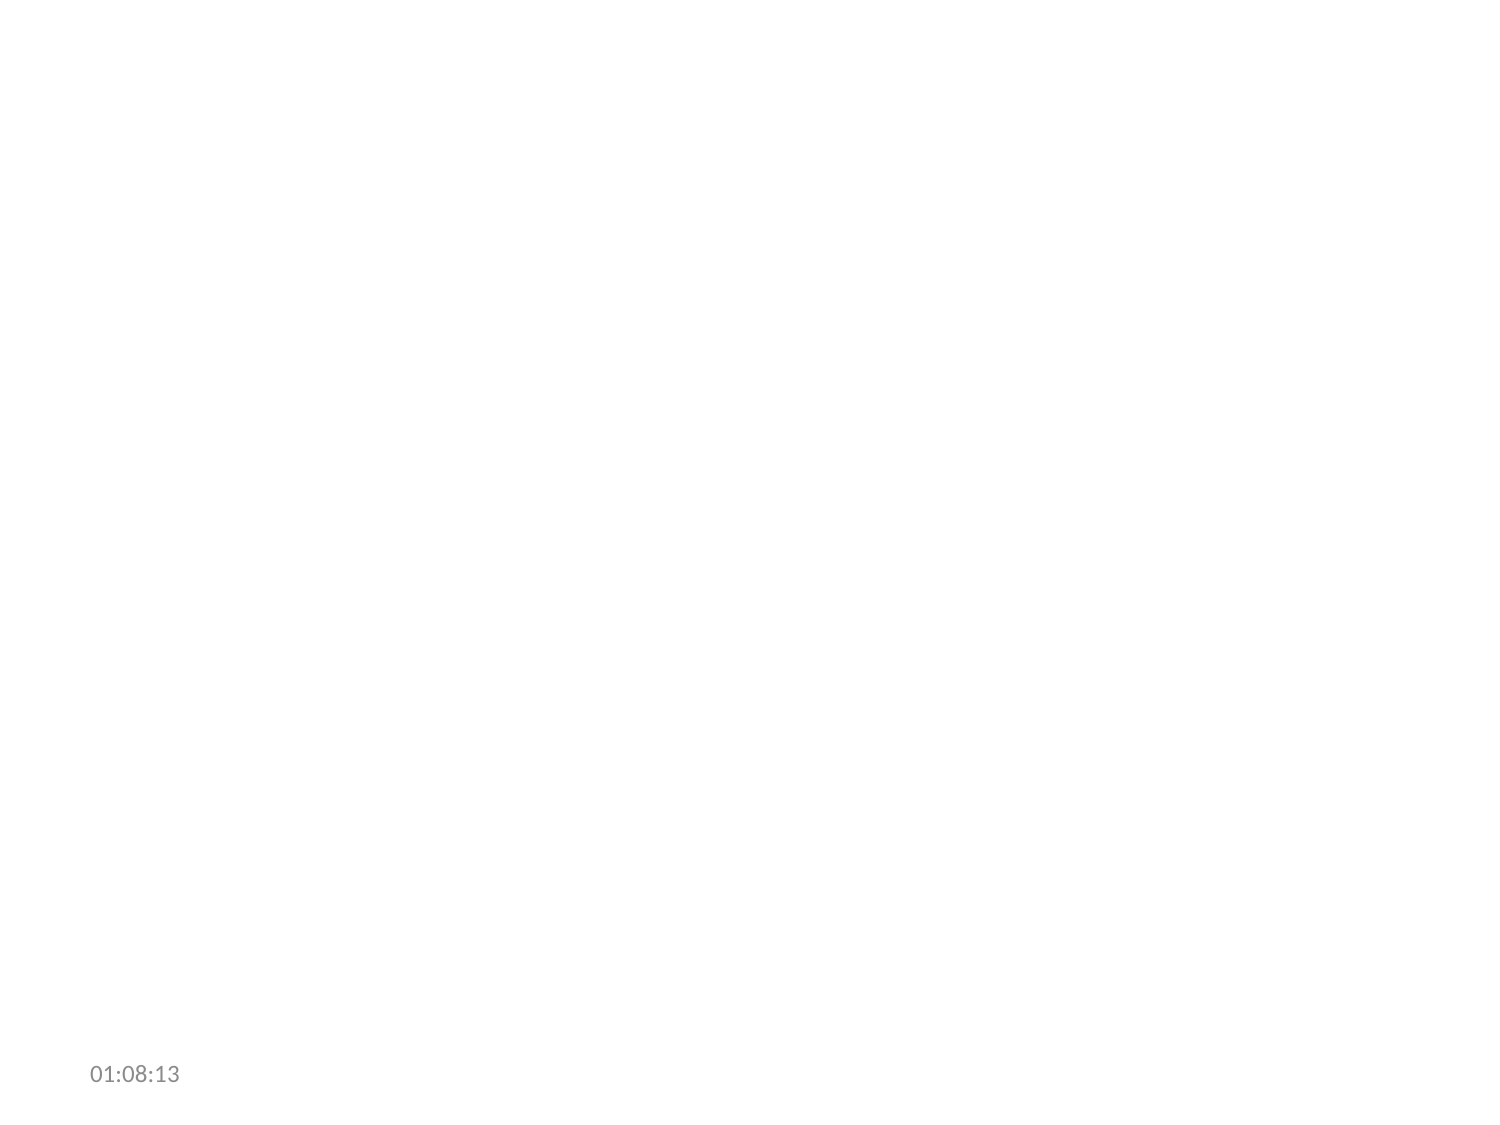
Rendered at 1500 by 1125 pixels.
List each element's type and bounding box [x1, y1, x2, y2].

slide_number [75, 1042, 425, 1103]
